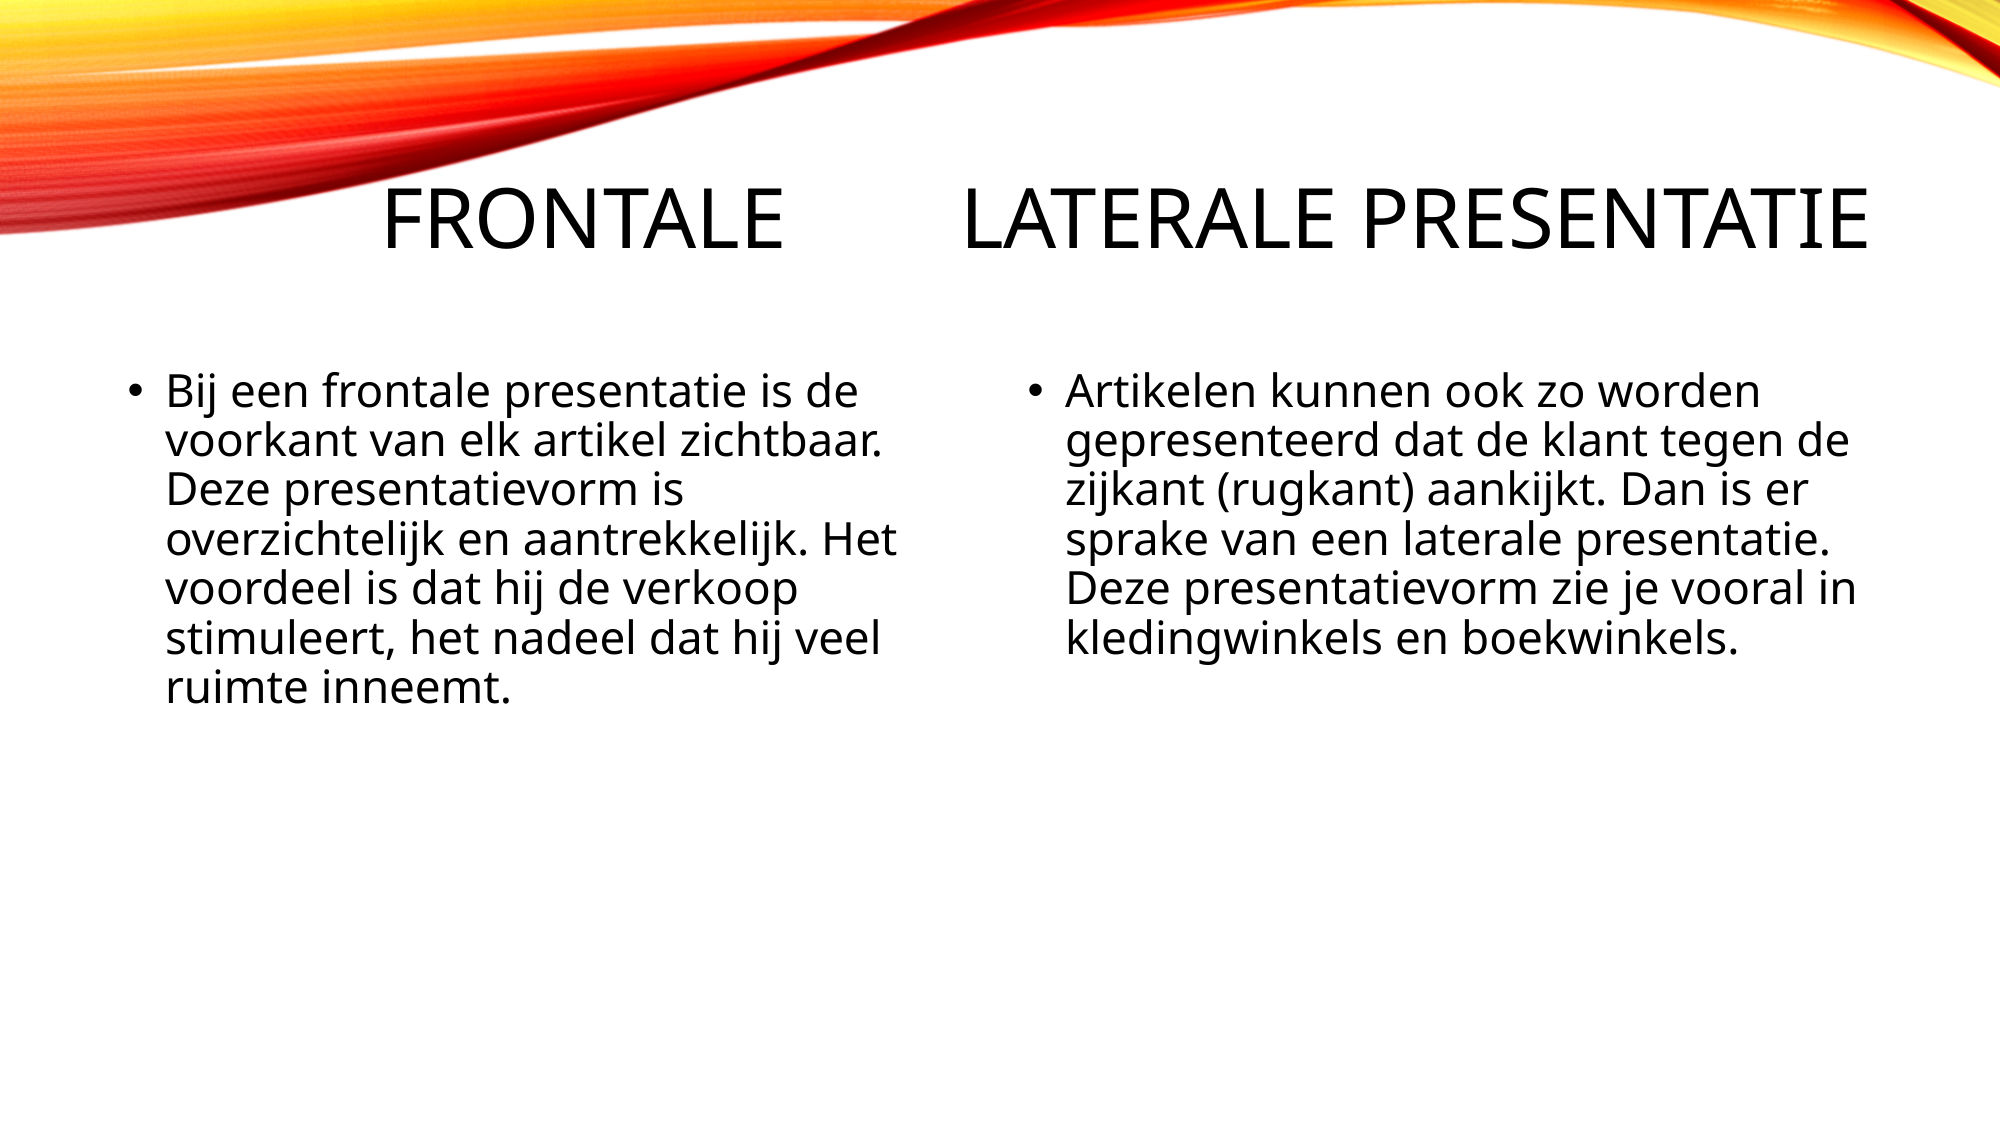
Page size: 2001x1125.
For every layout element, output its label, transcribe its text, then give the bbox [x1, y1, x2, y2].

title Frontale Laterale presentatie [112, 125, 1888, 318]
list Artikelen kunnen ook zo worden gepresenteerd dat de klant tegen de zijkant (rugkant) aankijkt. Dan is er sprake van een laterale presentatie. Deze presentatievorm zie je vooral in kledingwinkels en boekwinkels. [1012, 360, 1888, 1021]
list Bij een frontale presentatie is de voorkant van elk artikel zichtbaar. Deze presentatievorm is overzichtelijk en aantrekkelijk. Het voordeel is dat hij de verkoop stimuleert, het nadeel dat hij veel ruimte inneemt. [112, 360, 988, 1021]
picture [0, 0, 2000, 237]
